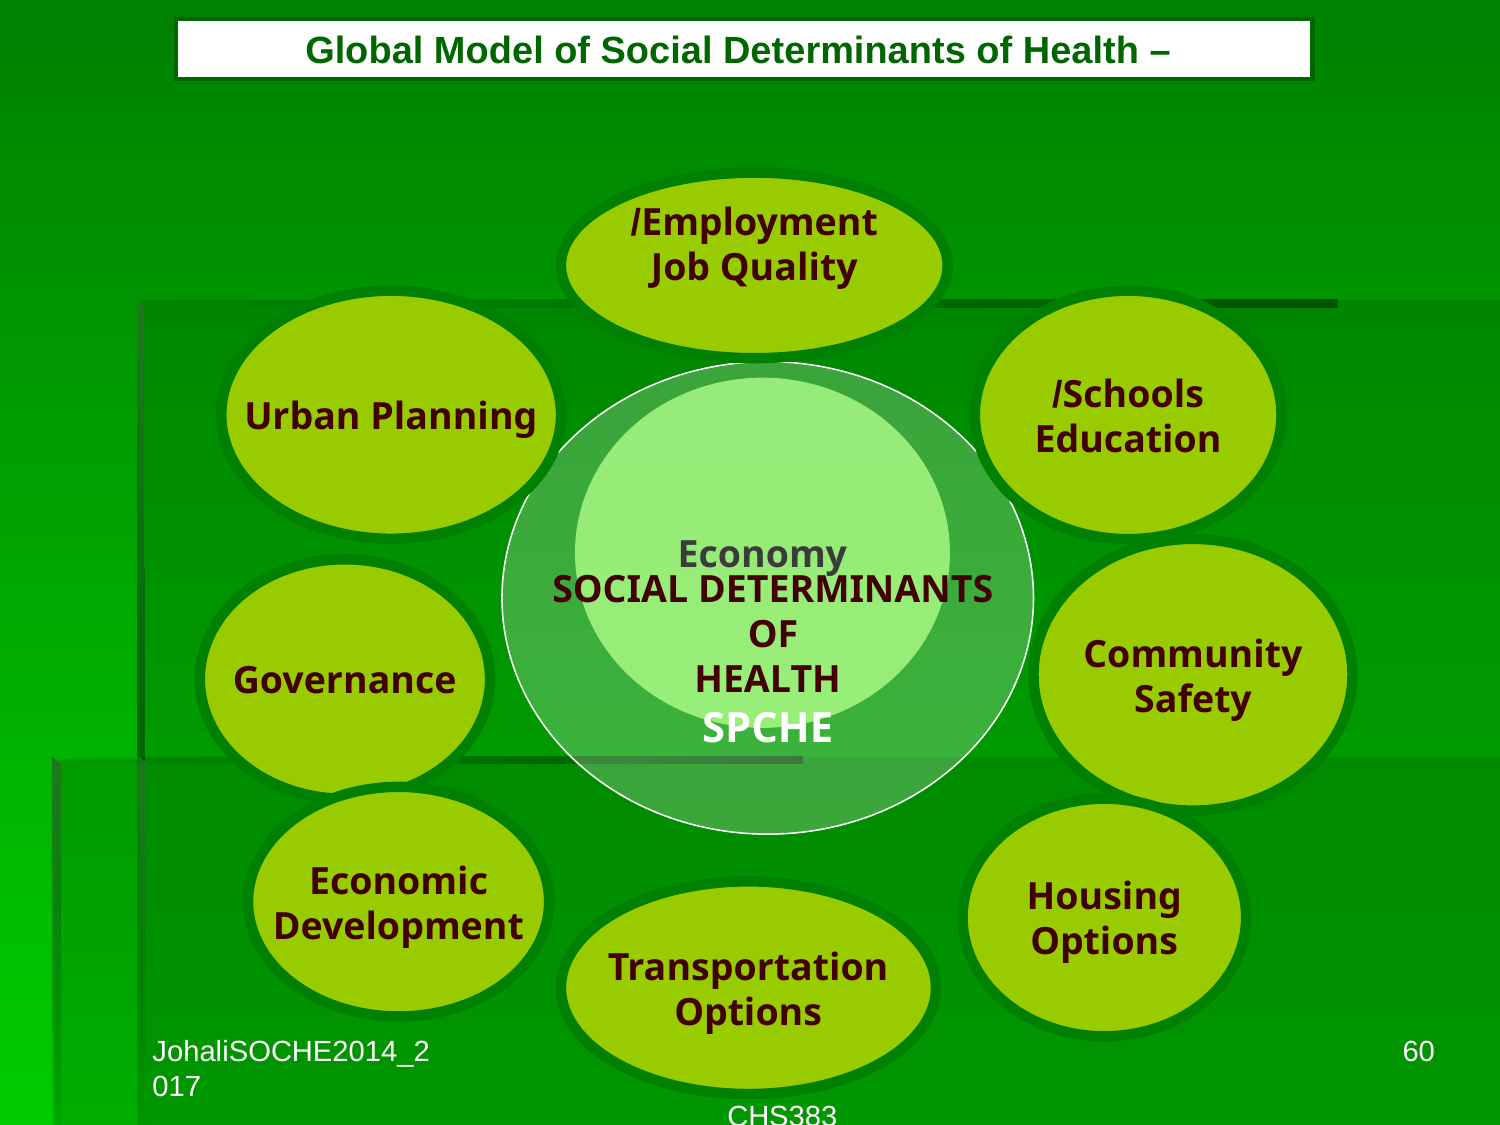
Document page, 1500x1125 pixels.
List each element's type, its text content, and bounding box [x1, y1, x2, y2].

text_box Governance [199, 559, 491, 799]
slide_number JohaliSOCHE2014_2017 [137, 1024, 450, 1103]
text_box Economic Development [248, 786, 550, 1017]
text_box Urban Planning [221, 290, 562, 539]
text_box Transportation Options [560, 881, 936, 1089]
text_box Employment/ Job Quality [560, 172, 948, 359]
text_box SOCIAL DETERMINANTS OF HEALTH SPCHE [501, 361, 1034, 835]
text_box Housing Options [962, 798, 1247, 1037]
title Global Model of Social Determinants of Health – [174, 17, 1315, 81]
text_box Schools/ Education [974, 290, 1282, 540]
text_box Community Safety [1033, 538, 1353, 811]
footer CHS383 [632, 1089, 933, 1125]
slide_number 60 [1137, 1024, 1451, 1103]
